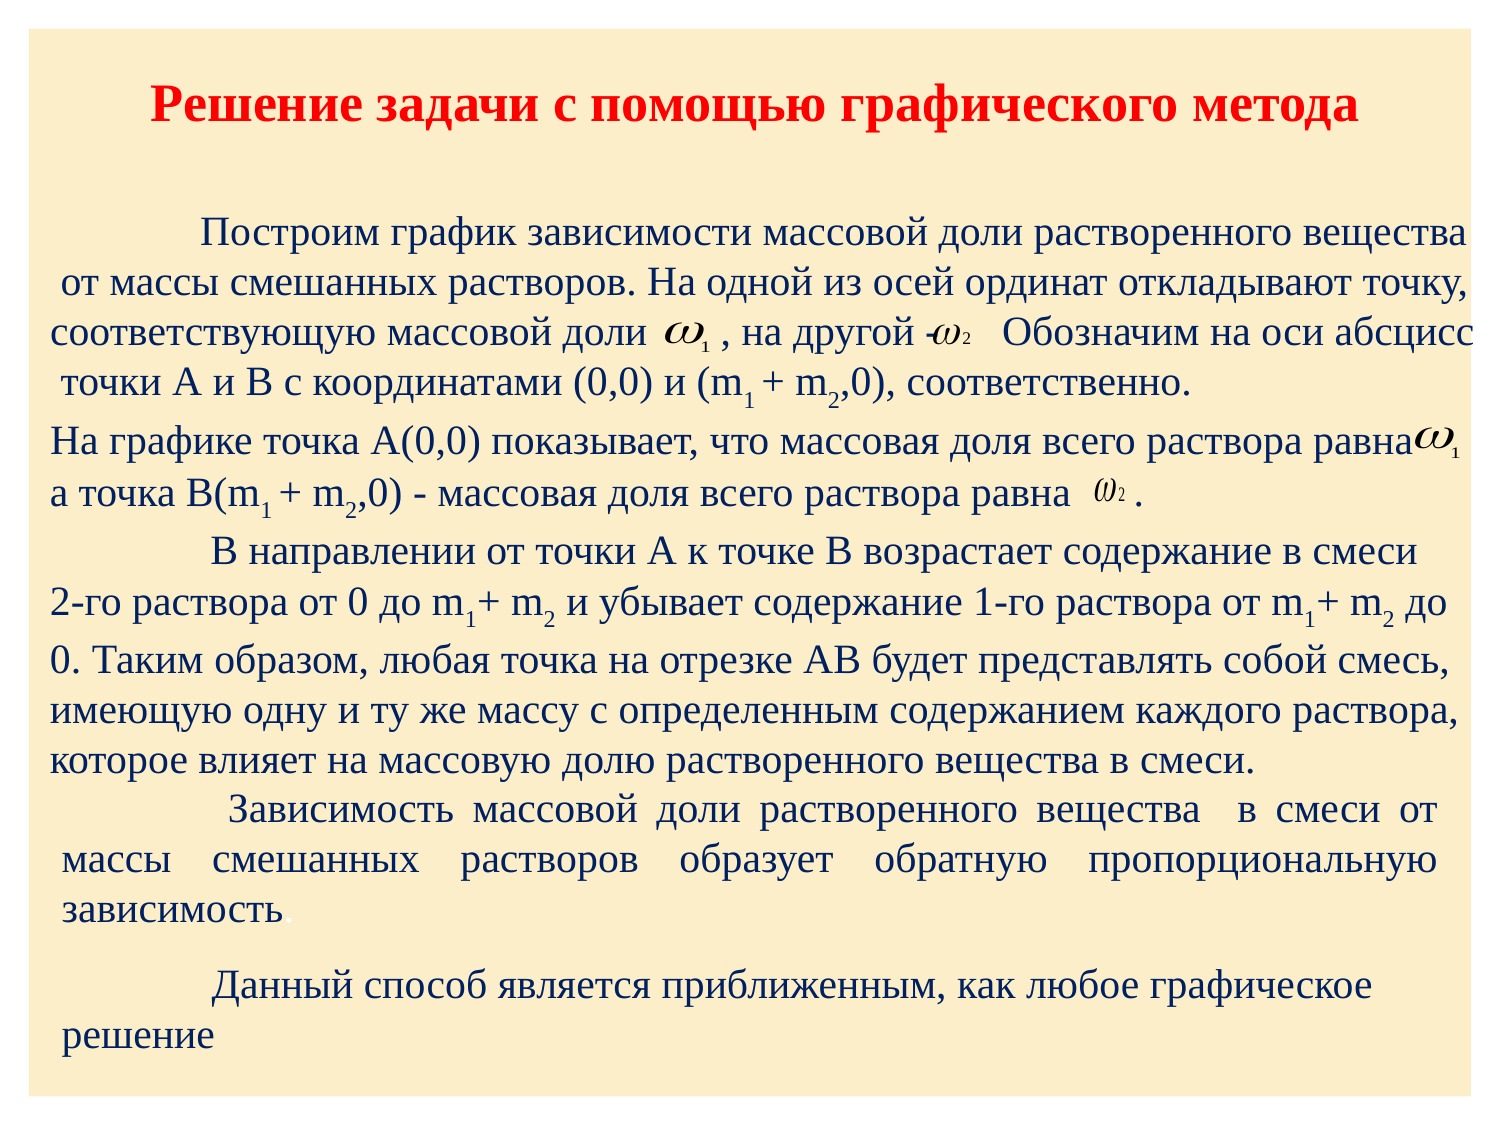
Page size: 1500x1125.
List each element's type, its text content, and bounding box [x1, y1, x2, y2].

text_box Построим график зависимости массовой доли растворенного вещества от массы смешанных растворов. На одной из осей ординат откладывают точку, соответствующую массовой доли , на другой - Обозначим на оси абсцисс точки А и В с координатами (0,0) и (m1 + m2,0), соответственно. На графике точка А(0,0) показывает, что массовая доля всего раствора равна [35, 196, 1494, 571]
text_box Решение задачи с помощью графического метода [136, 59, 1376, 140]
text_box Данный способ является приближенным, как любое графическое решение [46, 949, 1500, 1064]
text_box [1089, 468, 1131, 515]
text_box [1406, 410, 1472, 465]
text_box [656, 304, 722, 360]
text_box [925, 316, 979, 356]
text_box Зависимость массовой доли растворенного вещества в смеси от массы смешанных растворов образует обратную пропорциональную зависимость. [46, 773, 1454, 939]
text_box а точка В(m1 + m2,0) - массовая доля всего раствора равна . В направлении от точки А к точке В возрастает содержание в смеси 2-го раствора от 0 до m1+ m2 и убывает содержание 1-го раствора от m1+ m2 до 0. Таким образом, любая точка на отрезке АВ будет представлять собой смесь, имеющую одну и ту же массу с определенным содержанием каждого раствора, которое влияет на массовую долю растворенного вещества в смеси. [35, 457, 1477, 840]
